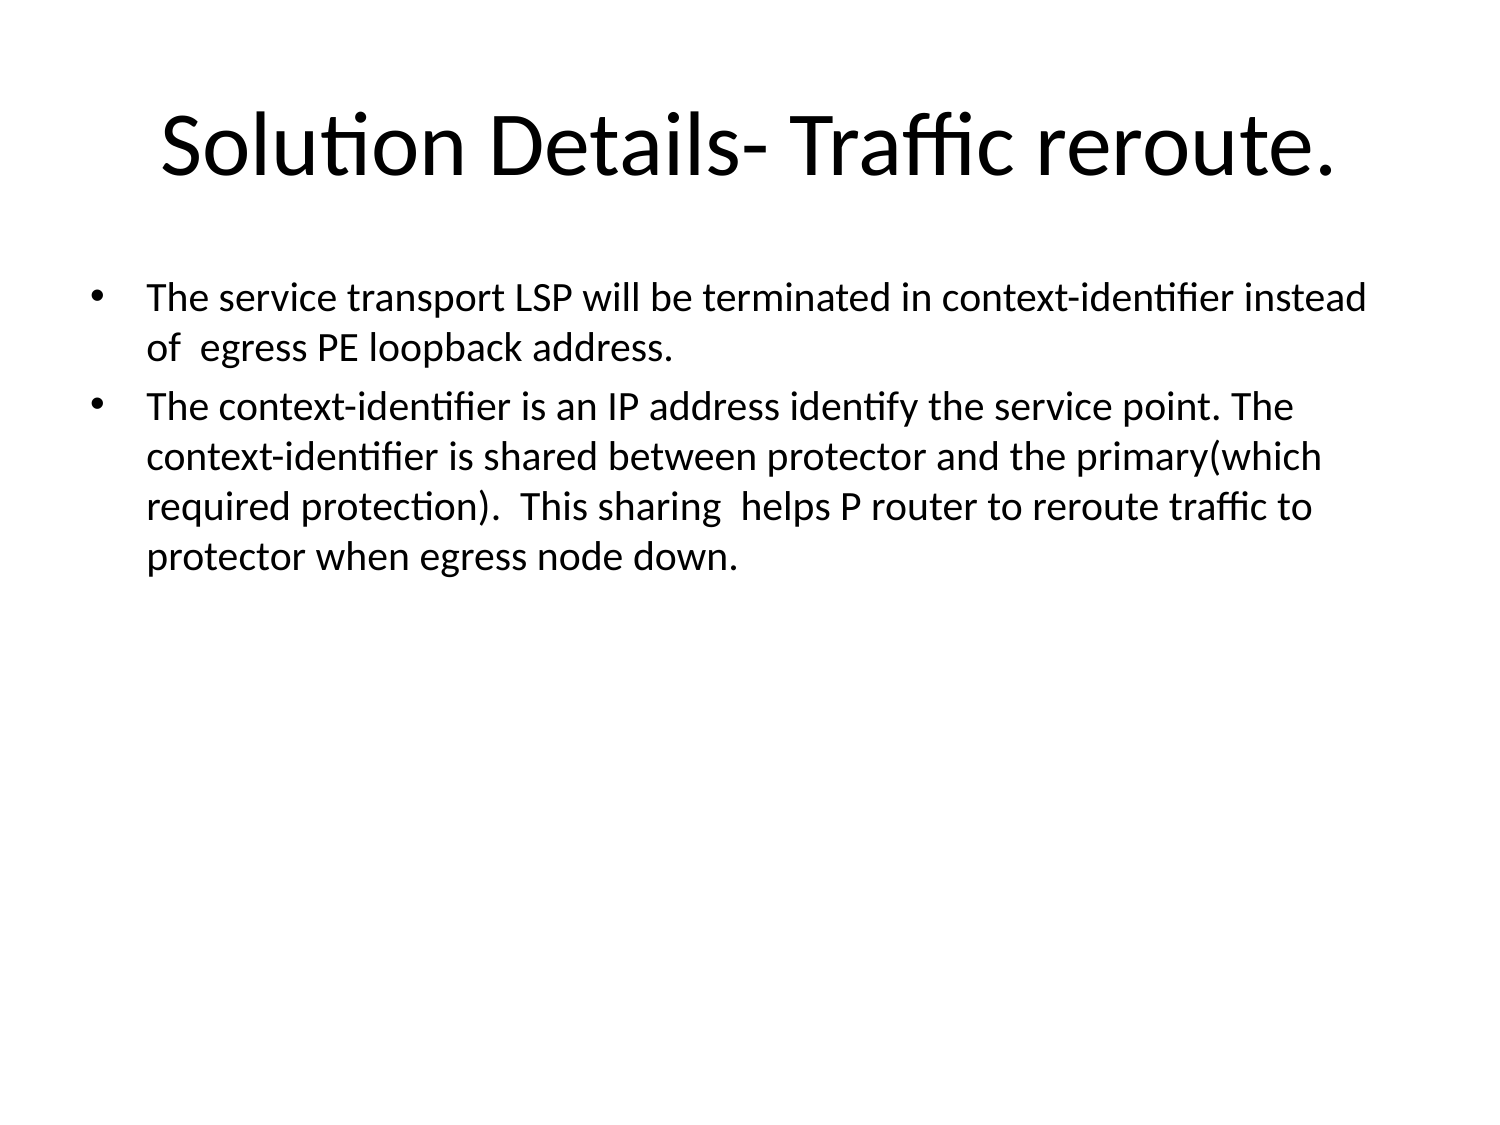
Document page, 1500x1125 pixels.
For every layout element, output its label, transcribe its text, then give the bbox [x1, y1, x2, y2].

title Solution Details- Traffic reroute. [75, 45, 1425, 233]
list The service transport LSP will be terminated in context-identifier instead of egress PE loopback address. The context-identifier is an IP address identify the service point. The context-identifier is shared between protector and the primary(which required protection). This sharing helps P router to reroute traffic to protector when egress node down. [75, 262, 1425, 1005]
